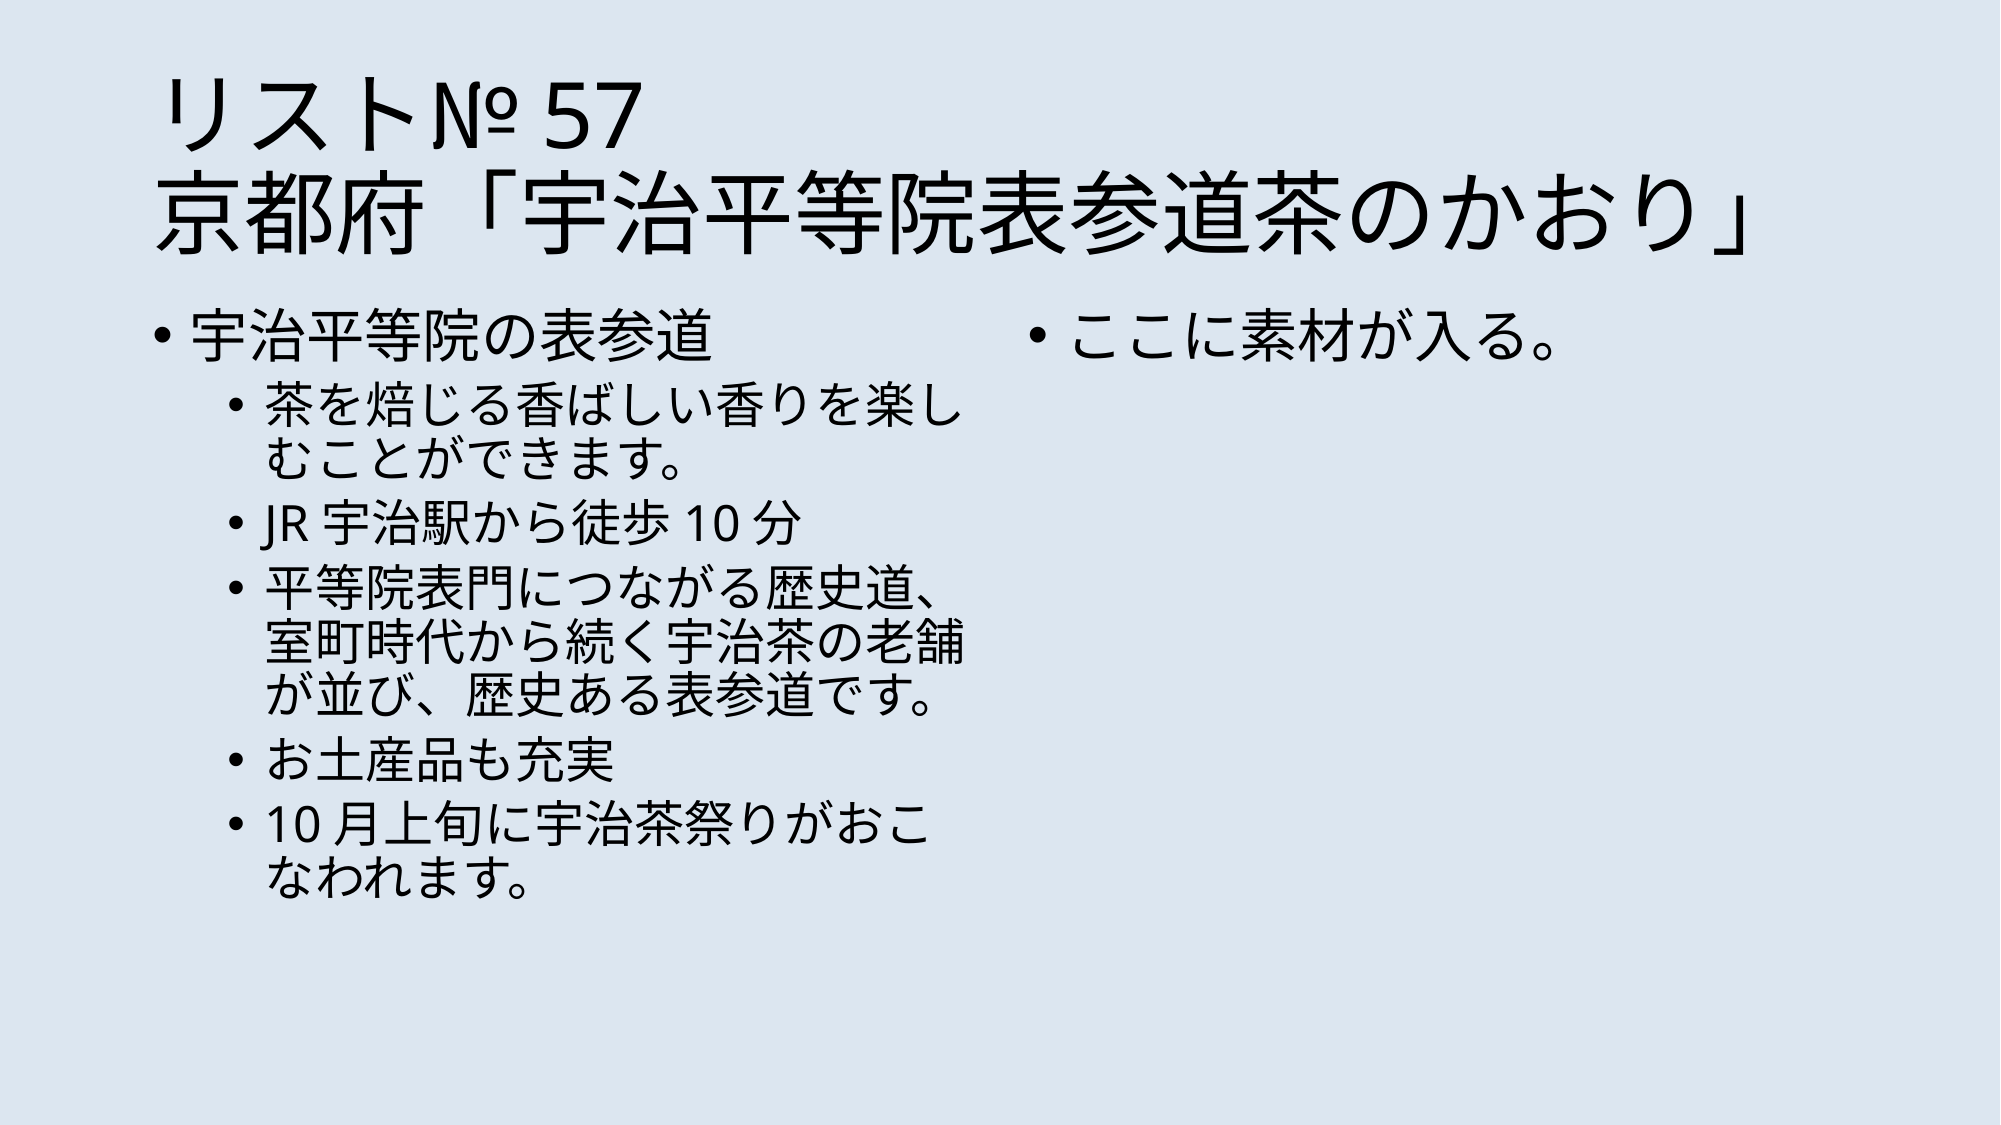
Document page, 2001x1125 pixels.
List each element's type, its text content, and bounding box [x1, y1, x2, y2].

title リスト№57 京都府「宇治平等院表参道茶のかおり」 [137, 59, 1863, 278]
list ここに素材が入る。 [1012, 299, 1863, 1014]
list 宇治平等院の表参道 茶を焙じる香ばしい香りを楽しむことができます。 JR宇治駅から徒歩10分 平等院表門につながる歴史道、室町時代から続く宇治茶の老舗が並び、歴史ある表参道です。 お土産品も充実 10月上旬に宇治茶祭りがおこなわれます。 [137, 299, 988, 1014]
